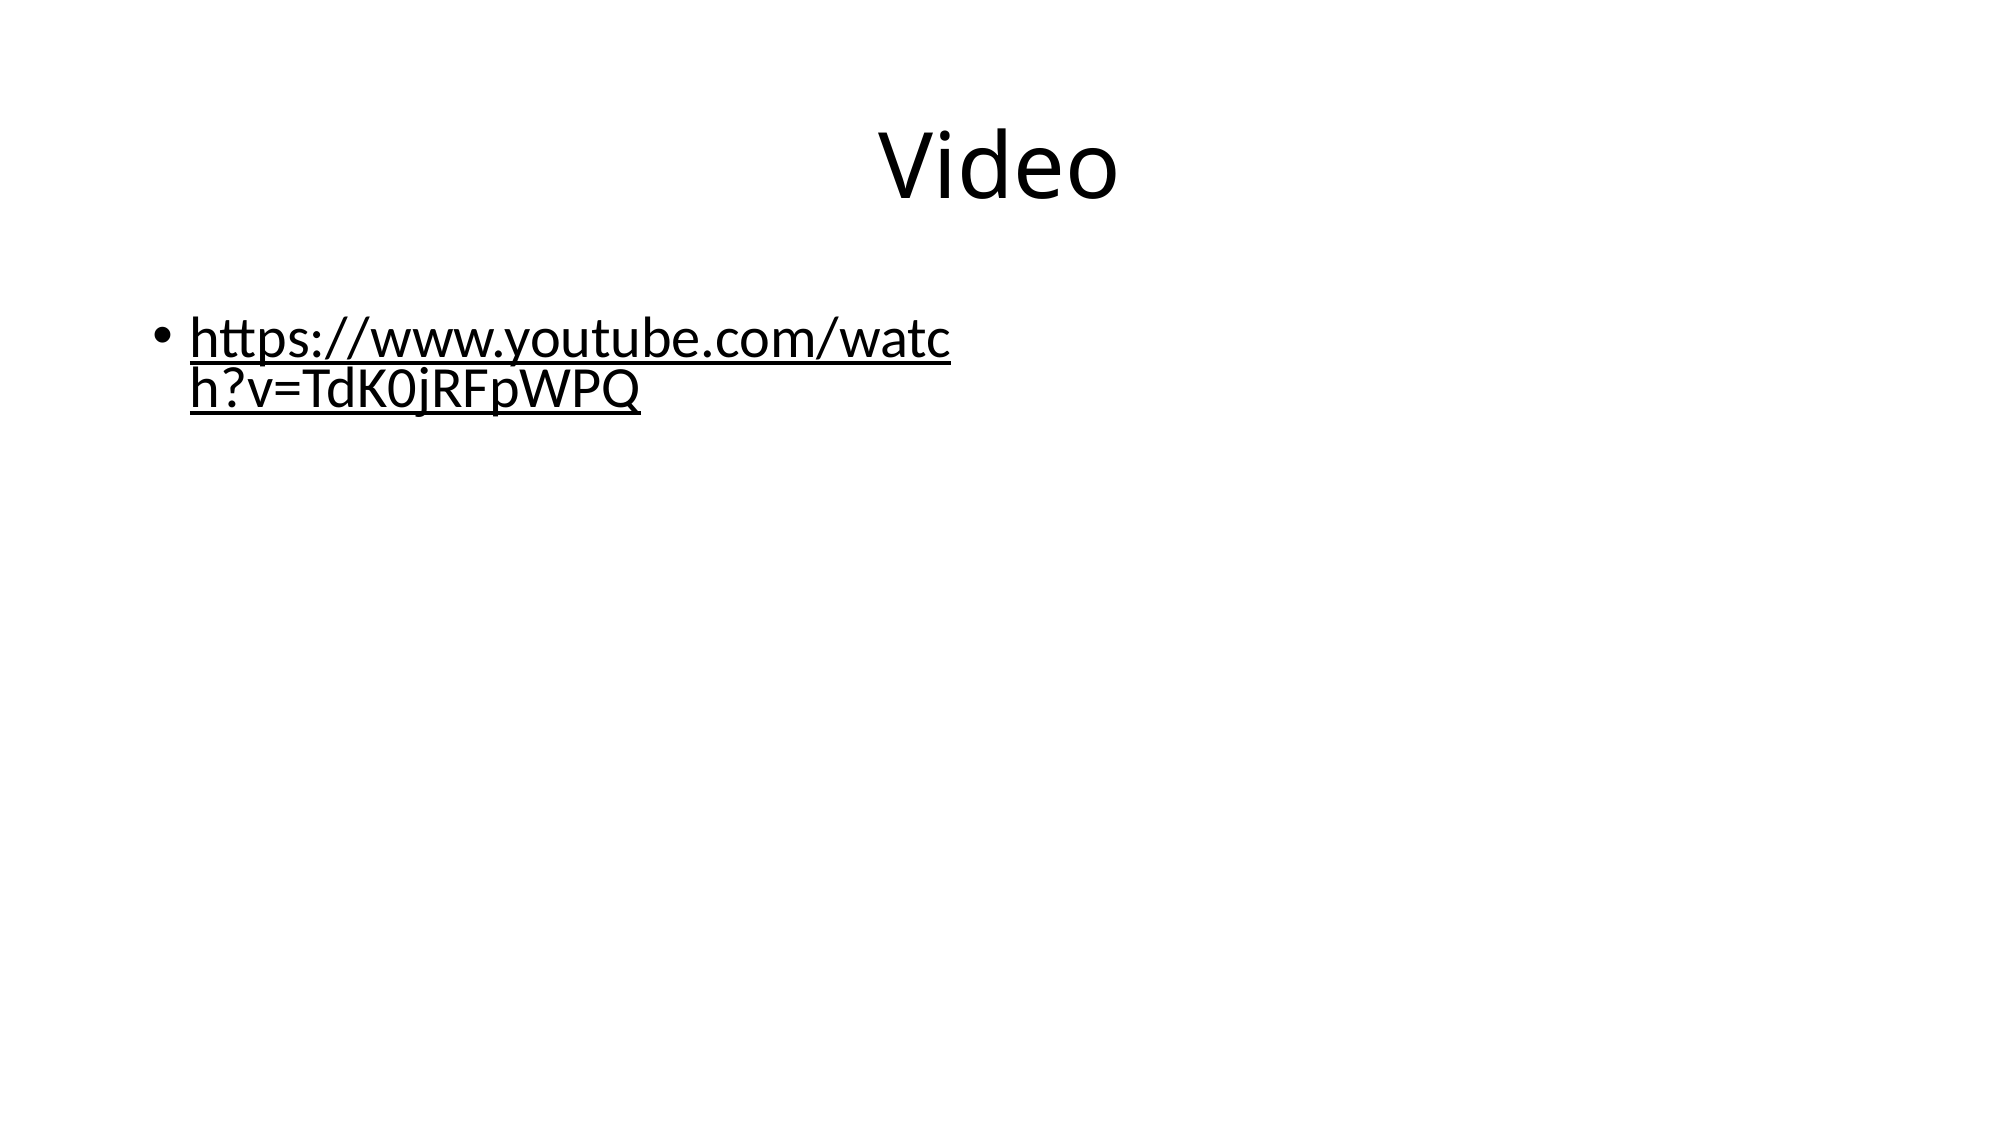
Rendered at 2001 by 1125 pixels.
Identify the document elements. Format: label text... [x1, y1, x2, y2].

title Video [137, 59, 1863, 278]
list https://www.youtube.com/watch?v=TdK0jRFpWPQ [137, 299, 988, 1014]
